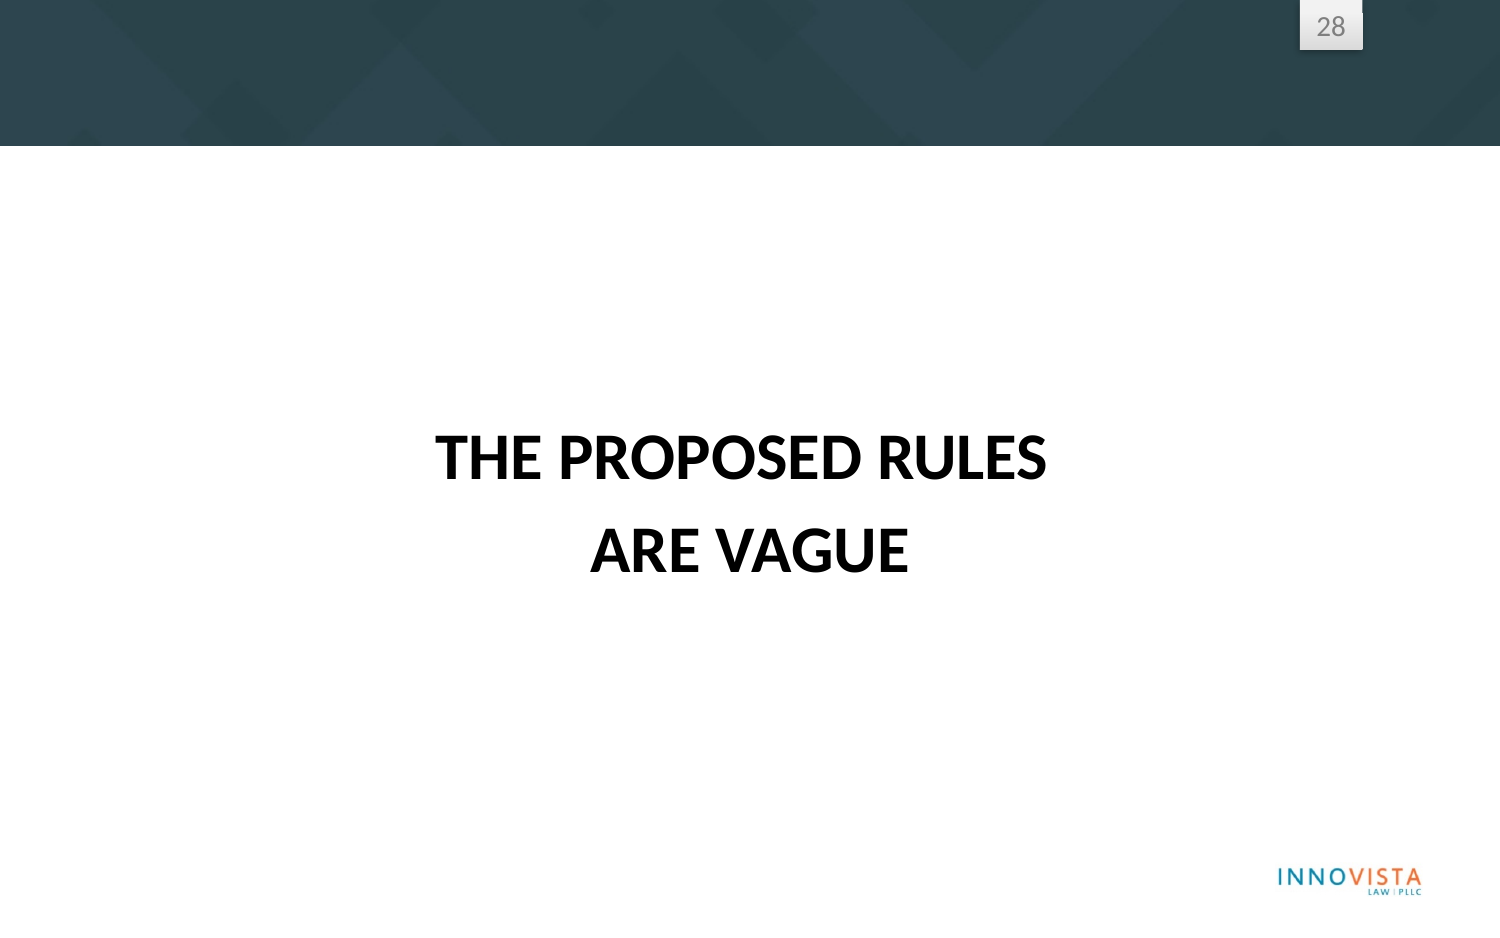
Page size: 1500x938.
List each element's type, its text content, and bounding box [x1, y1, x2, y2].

picture [1275, 862, 1425, 897]
picture [0, 0, 1500, 146]
list THE PROPOSED RULES ARE VAGUE [75, 218, 1425, 838]
